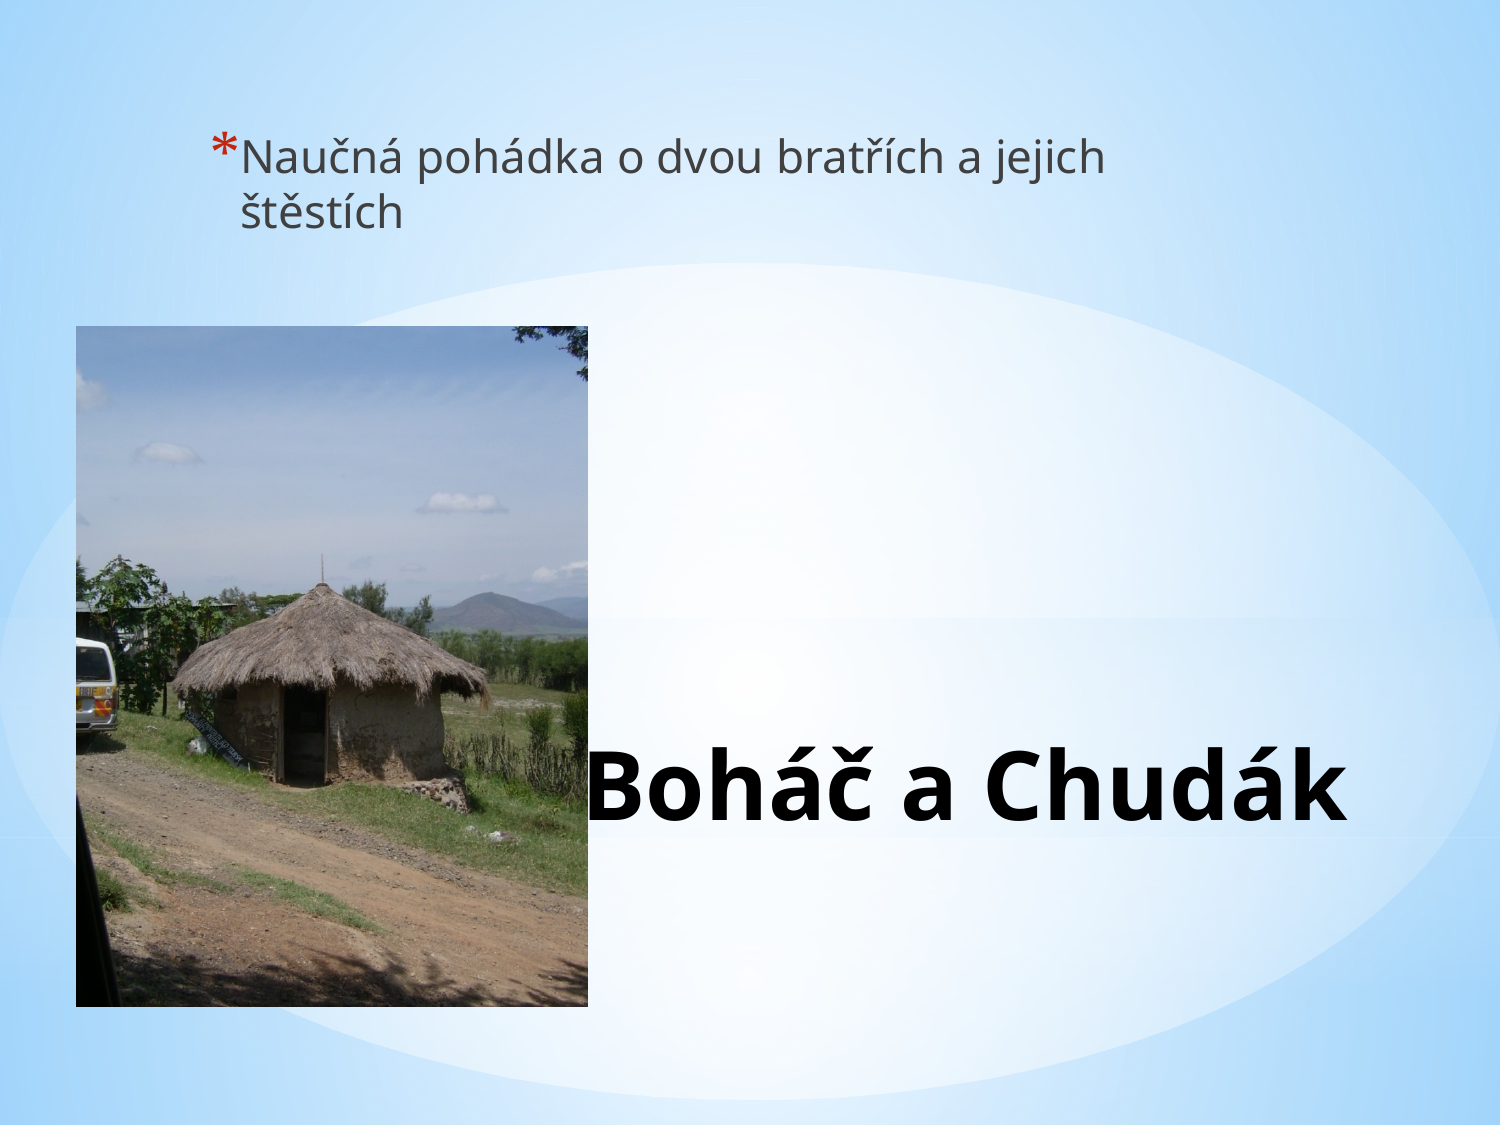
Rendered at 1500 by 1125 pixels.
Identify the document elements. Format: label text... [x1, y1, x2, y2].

picture [76, 326, 588, 1008]
list Naučná pohádka o dvou bratřích a jejich štěstích [187, 120, 1238, 690]
title Boháč a Chudák [592, 717, 1363, 905]
